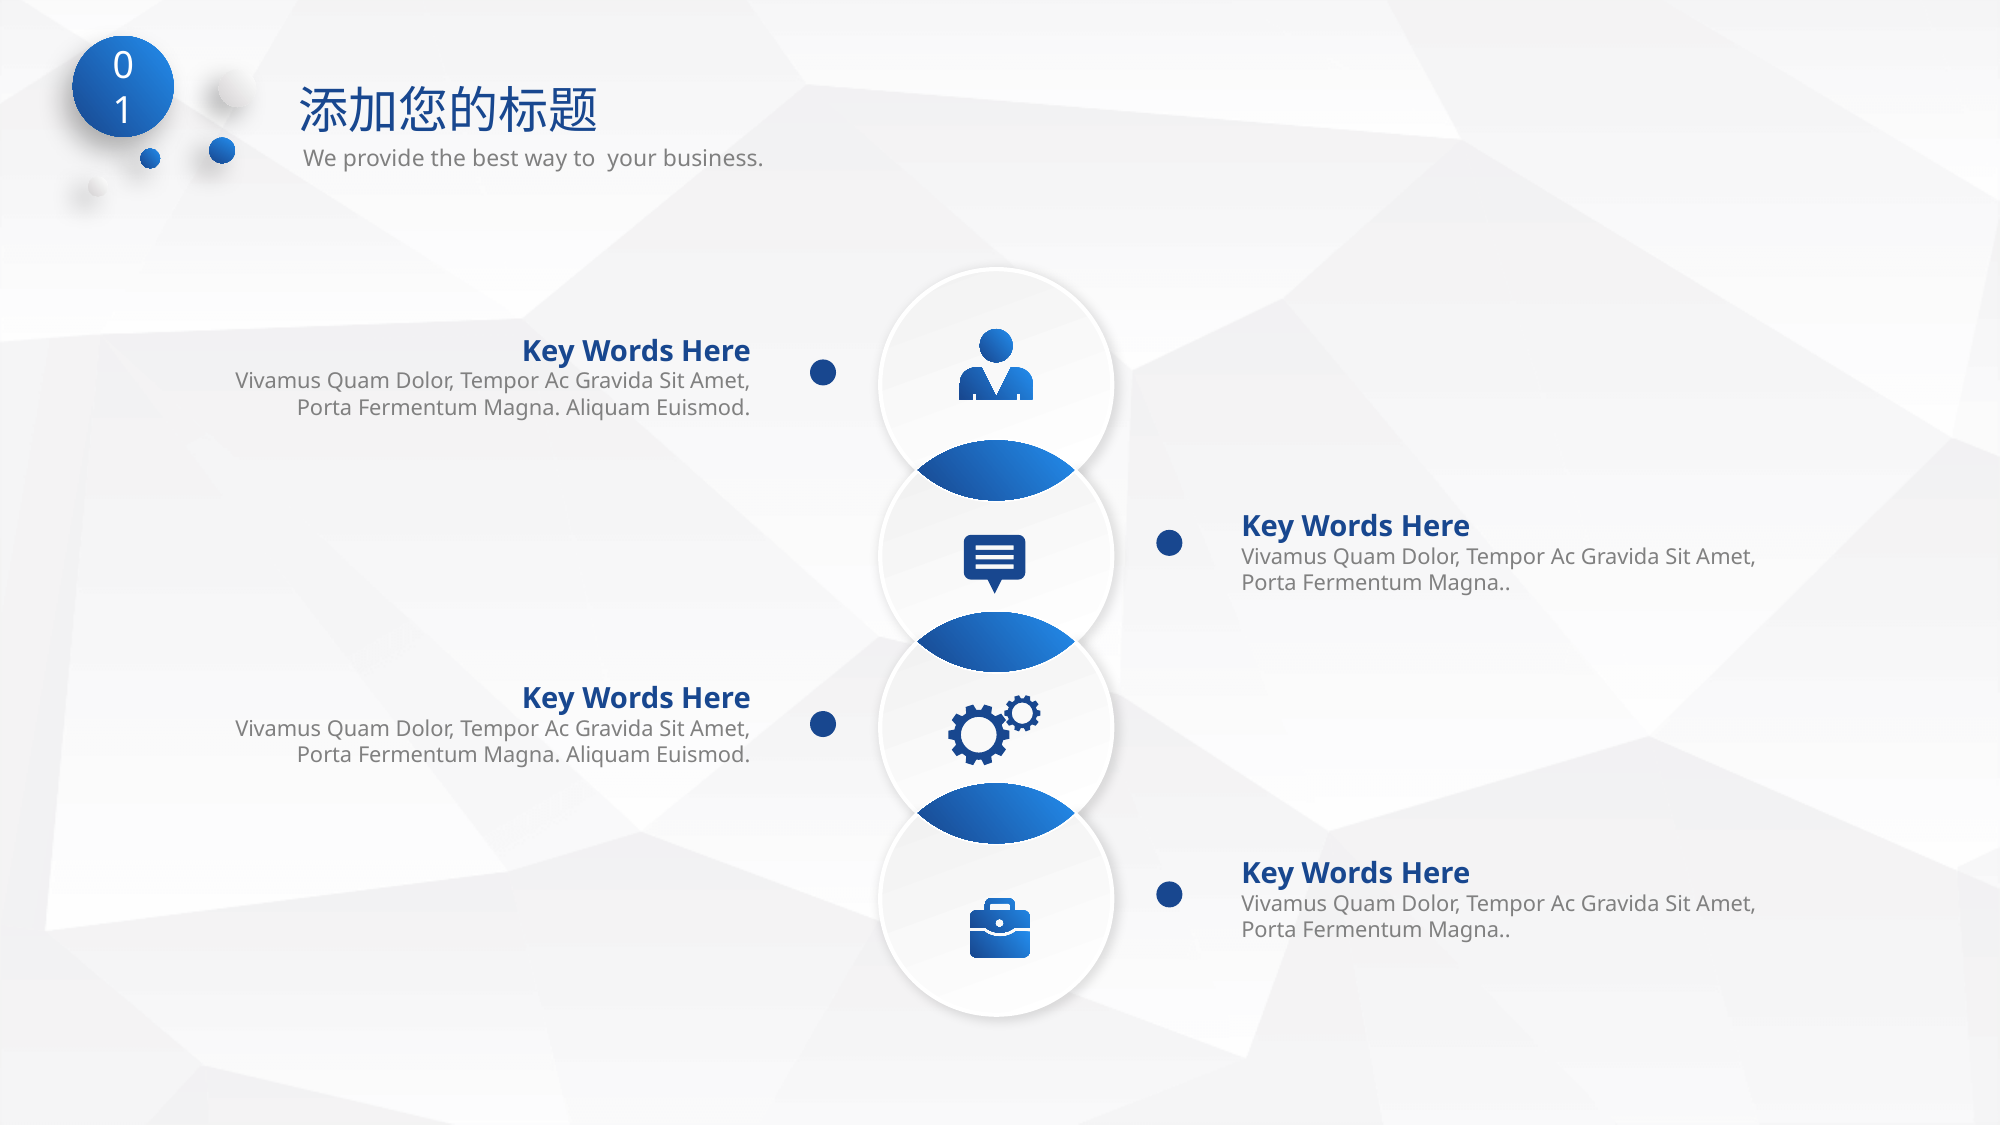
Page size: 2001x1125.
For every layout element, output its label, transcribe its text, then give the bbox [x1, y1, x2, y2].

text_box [963, 534, 1026, 594]
text_box Key Words Here Vivamus Quam Dolor, Tempor Ac Gravida Sit Amet, Porta Fermentum Magna.. [1226, 465, 1777, 603]
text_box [959, 328, 1033, 400]
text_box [970, 898, 1030, 958]
text_box [1155, 880, 1184, 909]
text_box Key Words Here Vivamus Quam Dolor, Tempor Ac Gravida Sit Amet, Porta Fermentum Magna.. [1226, 812, 1777, 950]
text_box [879, 468, 1114, 641]
text_box [917, 440, 1075, 501]
text_box [1155, 528, 1184, 557]
text_box Key Words Here Vivamus Quam Dolor, Tempor Ac Gravida Sit Amet, Porta Fermentum Magna. Aliquam Euismod. [198, 636, 766, 774]
text_box [808, 358, 838, 387]
text_box [808, 709, 838, 739]
text_box Key Words Here Vivamus Quam Dolor, Tempor Ac Gravida Sit Amet, Porta Fermentum Magna. Aliquam Euismod. [198, 289, 766, 427]
text_box [879, 811, 1114, 1016]
text_box [917, 783, 1075, 844]
text_box [879, 640, 1114, 812]
text_box [917, 612, 1075, 672]
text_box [948, 695, 1041, 766]
picture [0, 0, 2000, 1125]
text_box [879, 268, 1114, 469]
